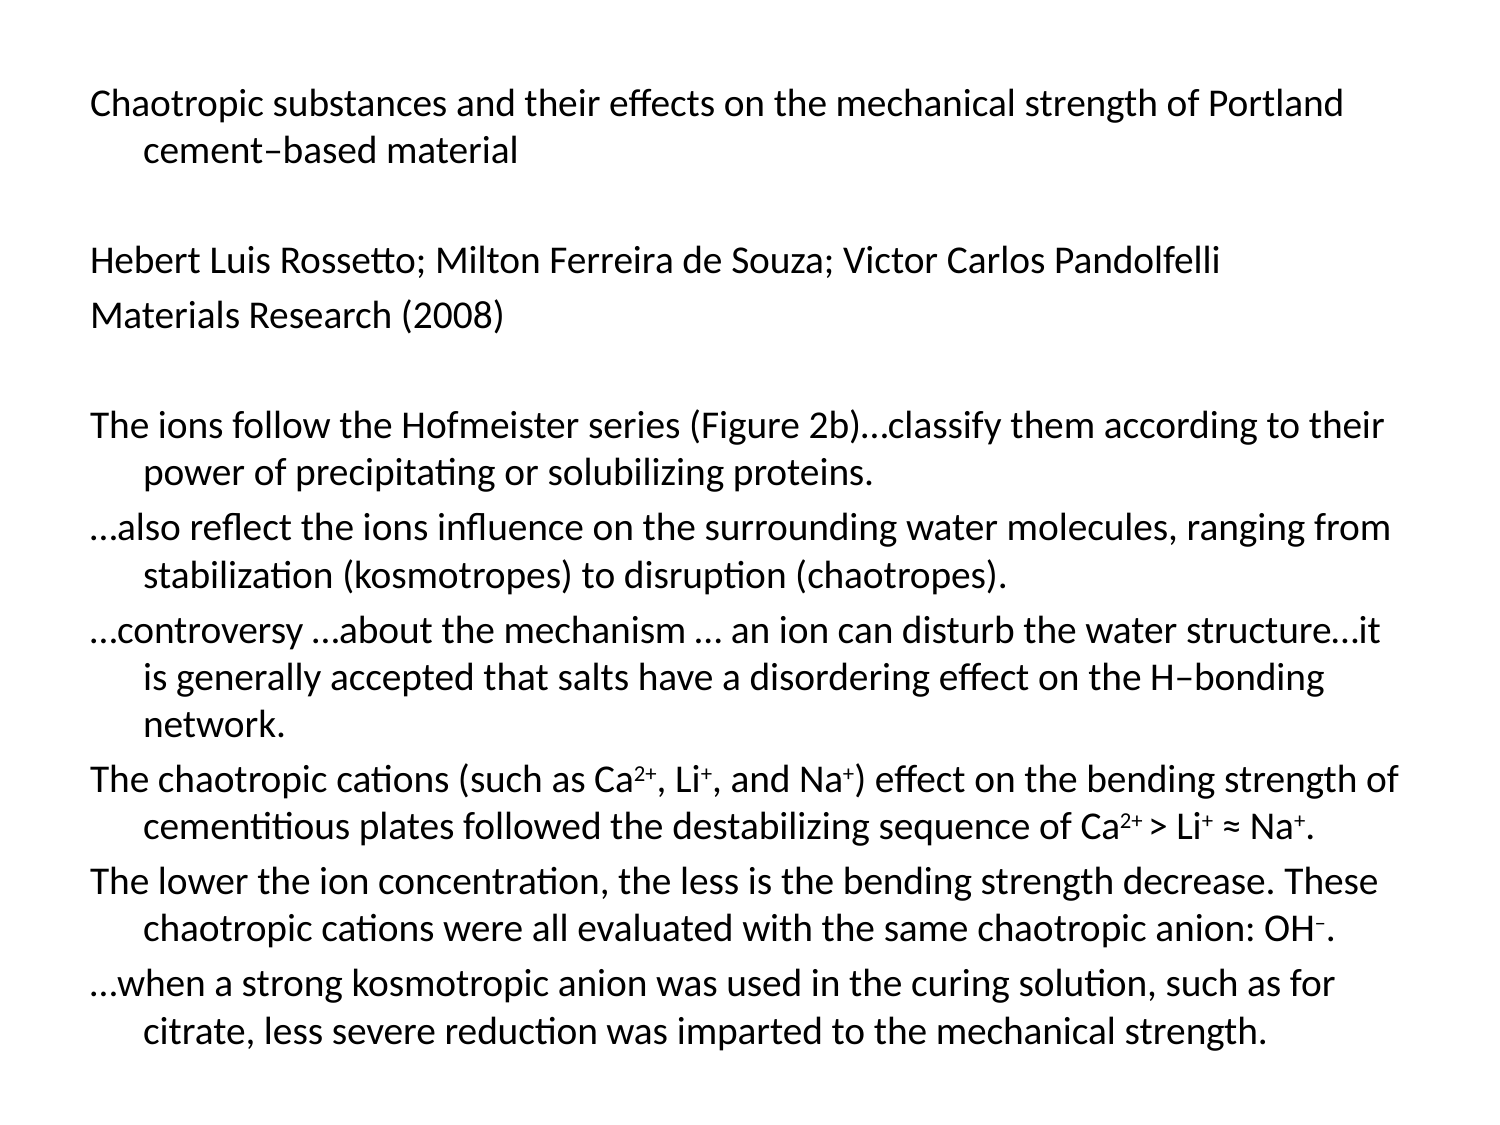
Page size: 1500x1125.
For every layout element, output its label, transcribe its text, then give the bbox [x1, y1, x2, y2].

list Chaotropic substances and their effects on the mechanical strength of Portland cement–based material Hebert Luis Rossetto; Milton Ferreira de Souza; Victor Carlos Pandolfelli Materials Research (2008) The ions follow the Hofmeister series (Figure 2b)…classify them according to their power of precipitating or solubilizing proteins. …also reflect the ions influence on the surrounding water molecules, ranging from stabilization (kosmotropes) to disruption (chaotropes). …controversy …about the mechanism … an ion can disturb the water structure…it is generally accepted that salts have a disordering effect on the H–bonding network. The chaotropic cations (such as Ca2+, Li+, and Na+) effect on the bending strength of cementitious plates followed the destabilizing sequence of Ca2+ > Li+ ≈ Na+. The lower the ion concentration, the less is the bending strength decrease. These chaotropic cations were all evaluated with the same chaotropic anion: OH–. …when a strong kosmotropic anion was used in the curing solution, such as for citrate, less severe reduction was imparted to the mechanical strength. [75, 69, 1425, 1091]
